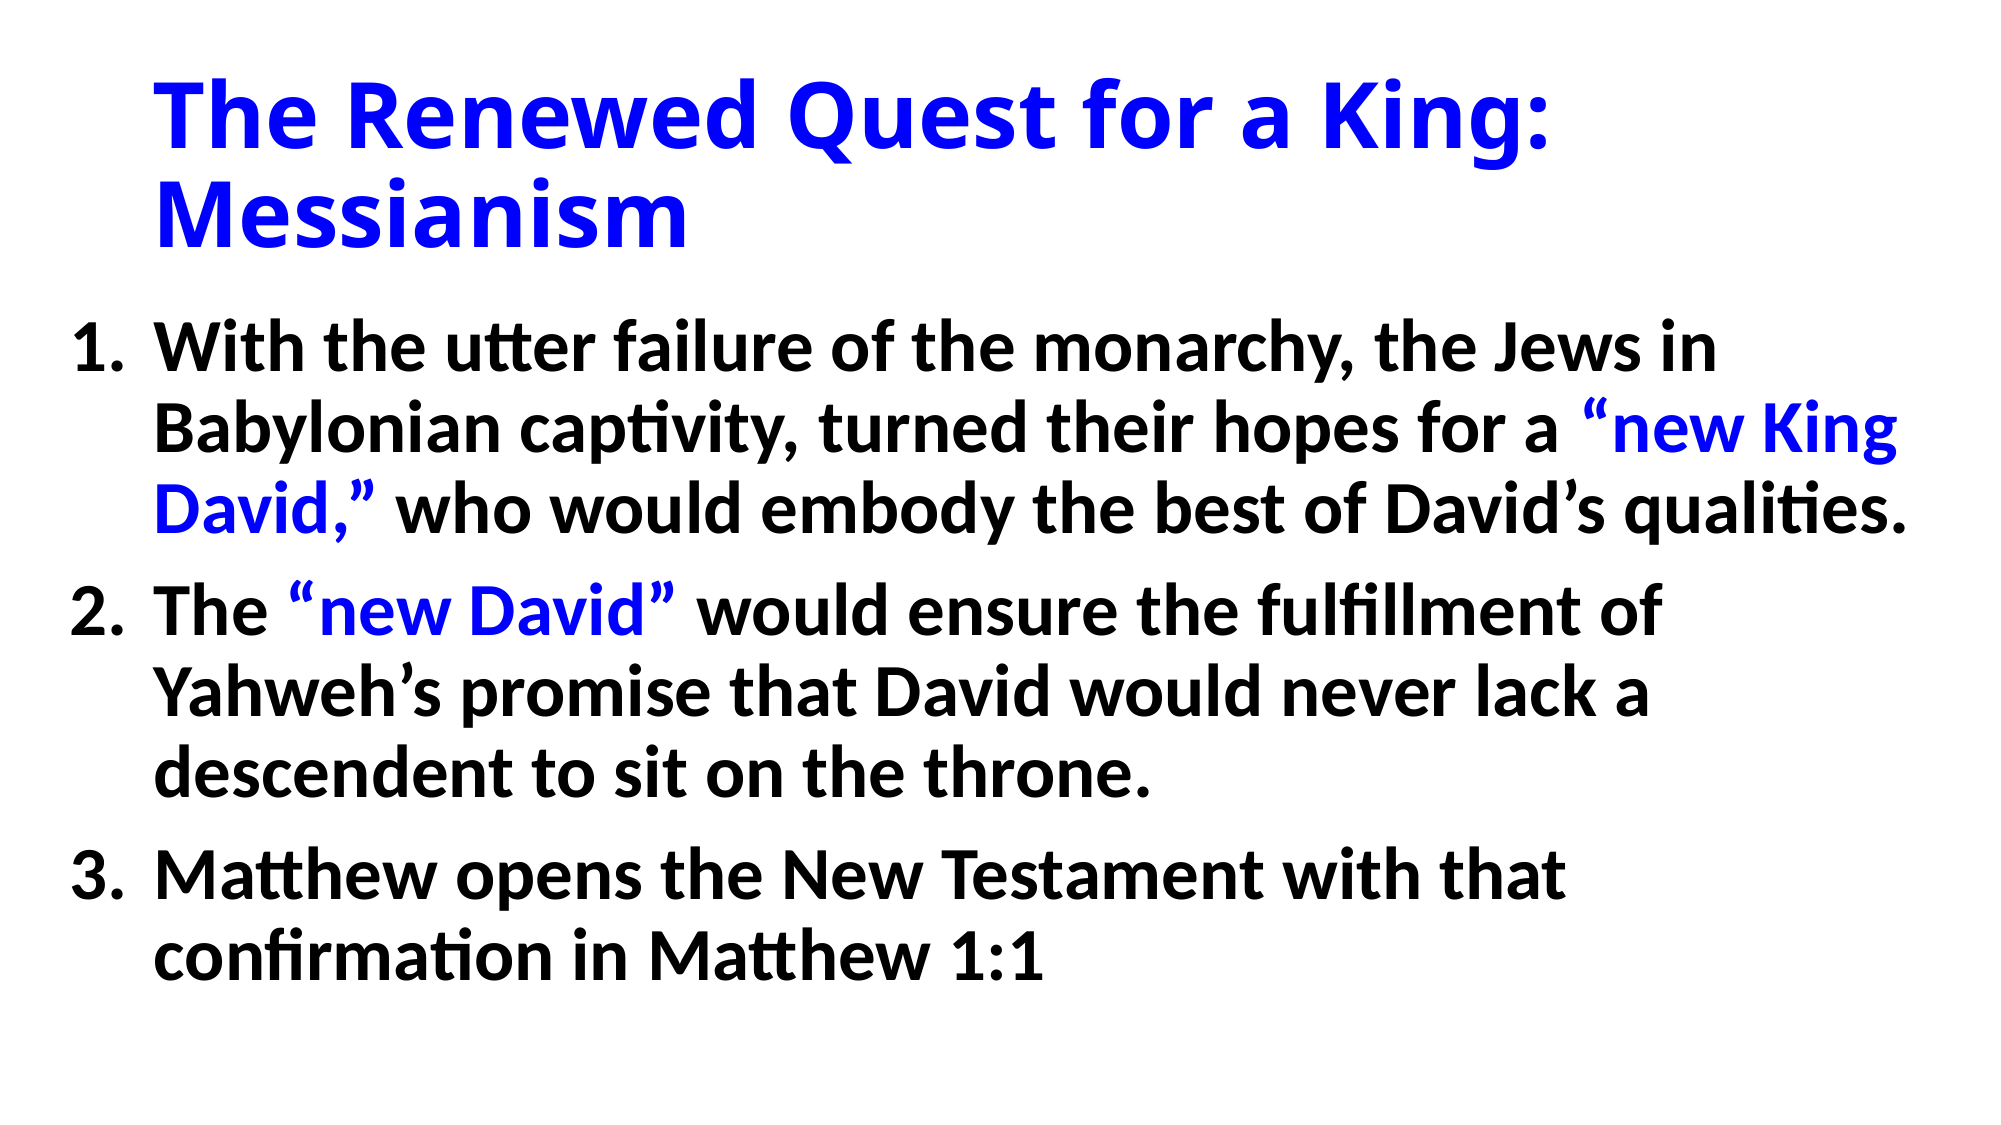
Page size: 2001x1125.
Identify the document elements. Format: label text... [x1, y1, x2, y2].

list With the utter failure of the monarchy, the Jews in Babylonian captivity, turned their hopes for a “new King David,” who would embody the best of David’s qualities. The “new David” would ensure the fulfillment of Yahweh’s promise that David would never lack a descendent to sit on the throne. Matthew opens the New Testament with that confirmation in Matthew 1:1 [54, 299, 1936, 1066]
title The Renewed Quest for a King: Messianism [137, 59, 1863, 278]
